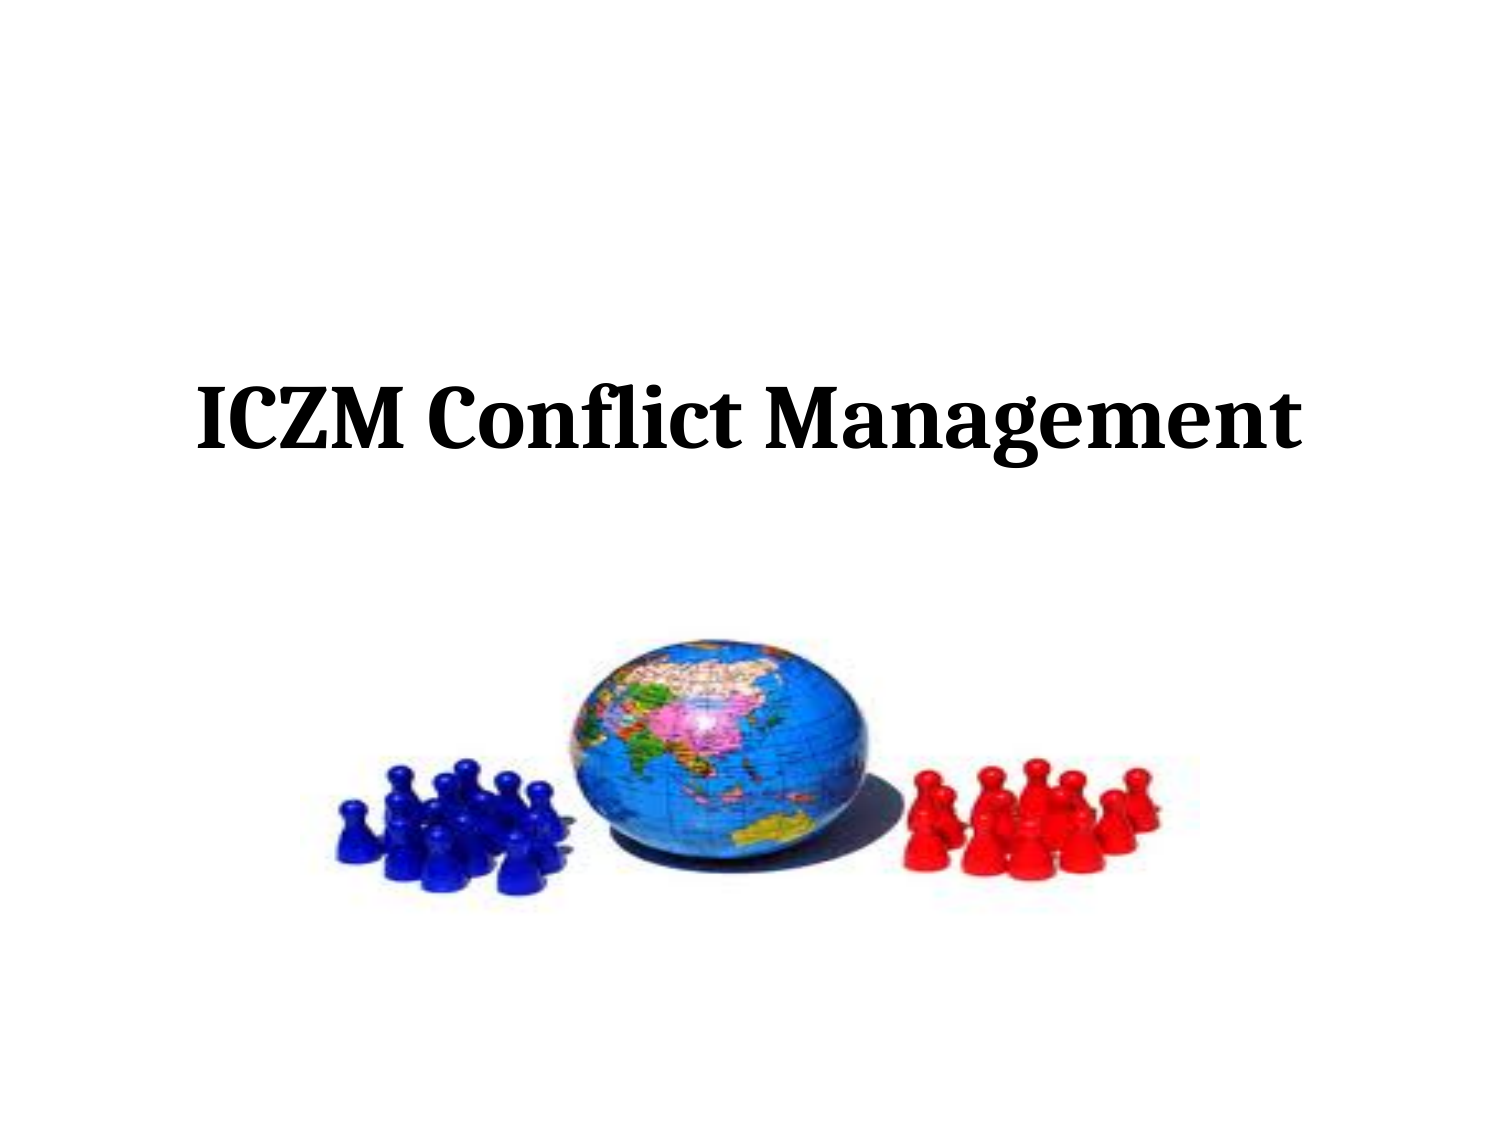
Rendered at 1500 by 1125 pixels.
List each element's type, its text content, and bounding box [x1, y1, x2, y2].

picture [299, 562, 1201, 1013]
text_box ICZM Conflict Management [112, 349, 1388, 591]
